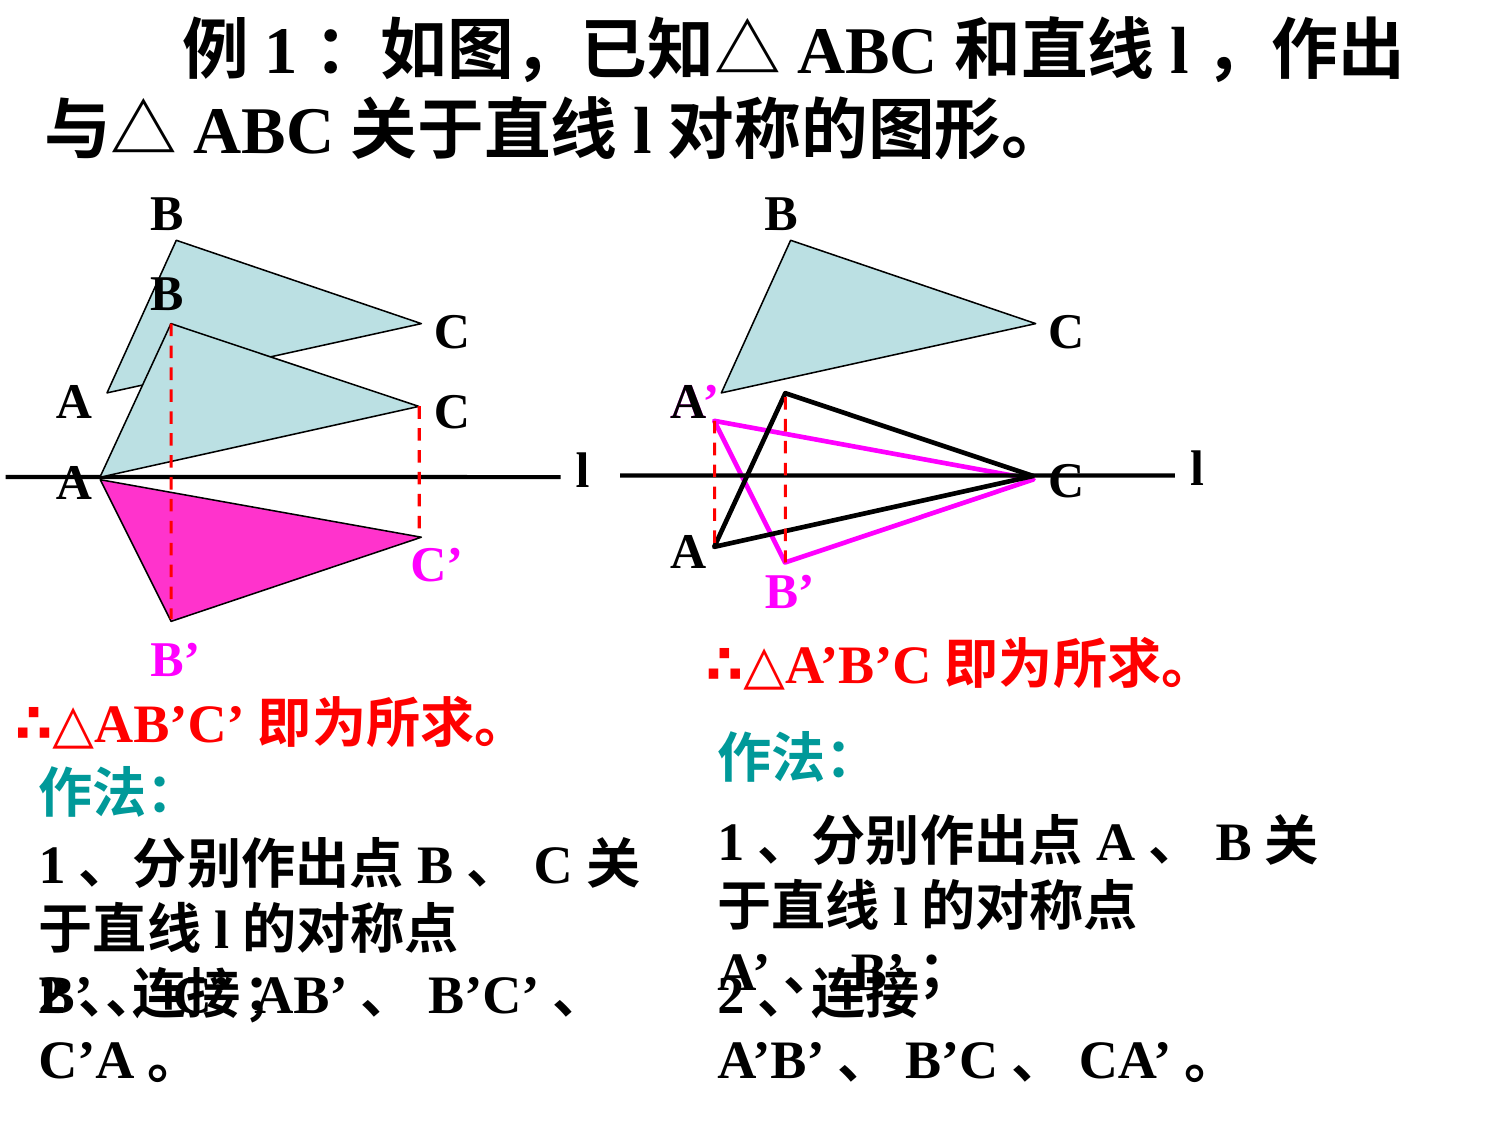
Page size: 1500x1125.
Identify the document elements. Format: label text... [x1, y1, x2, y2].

text_box 作法： [23, 751, 308, 822]
text_box 例1：如图，已知△ABC和直线l，作出与△ABC关于直线l对称的图形。 [29, 0, 1465, 175]
text_box [118, 517, 395, 618]
text_box 2、连接A’B’、B’C、CA’。 [702, 952, 1424, 1097]
text_box C’ [395, 524, 549, 600]
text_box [41, 172, 502, 252]
text_box l [560, 429, 632, 505]
text_box l [1175, 428, 1247, 504]
text_box B’ [135, 618, 266, 680]
text_box 作法： [702, 716, 1010, 796]
text_box 2、连接AB’、B’C’、C’A。 [23, 952, 656, 1097]
text_box 1、分别作出点A、B关于直线l的对称点A’、B’； [702, 798, 1341, 952]
text_box ∴△AB’C’即为所求。 [0, 680, 703, 761]
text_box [655, 172, 1117, 437]
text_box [655, 437, 1117, 587]
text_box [41, 252, 502, 517]
text_box B’ [749, 587, 880, 621]
text_box 1、分别作出点B、C关于直线l的对称点B’、C’； [23, 822, 680, 1032]
text_box ∴△A’B’C即为所求。 [690, 621, 1394, 702]
